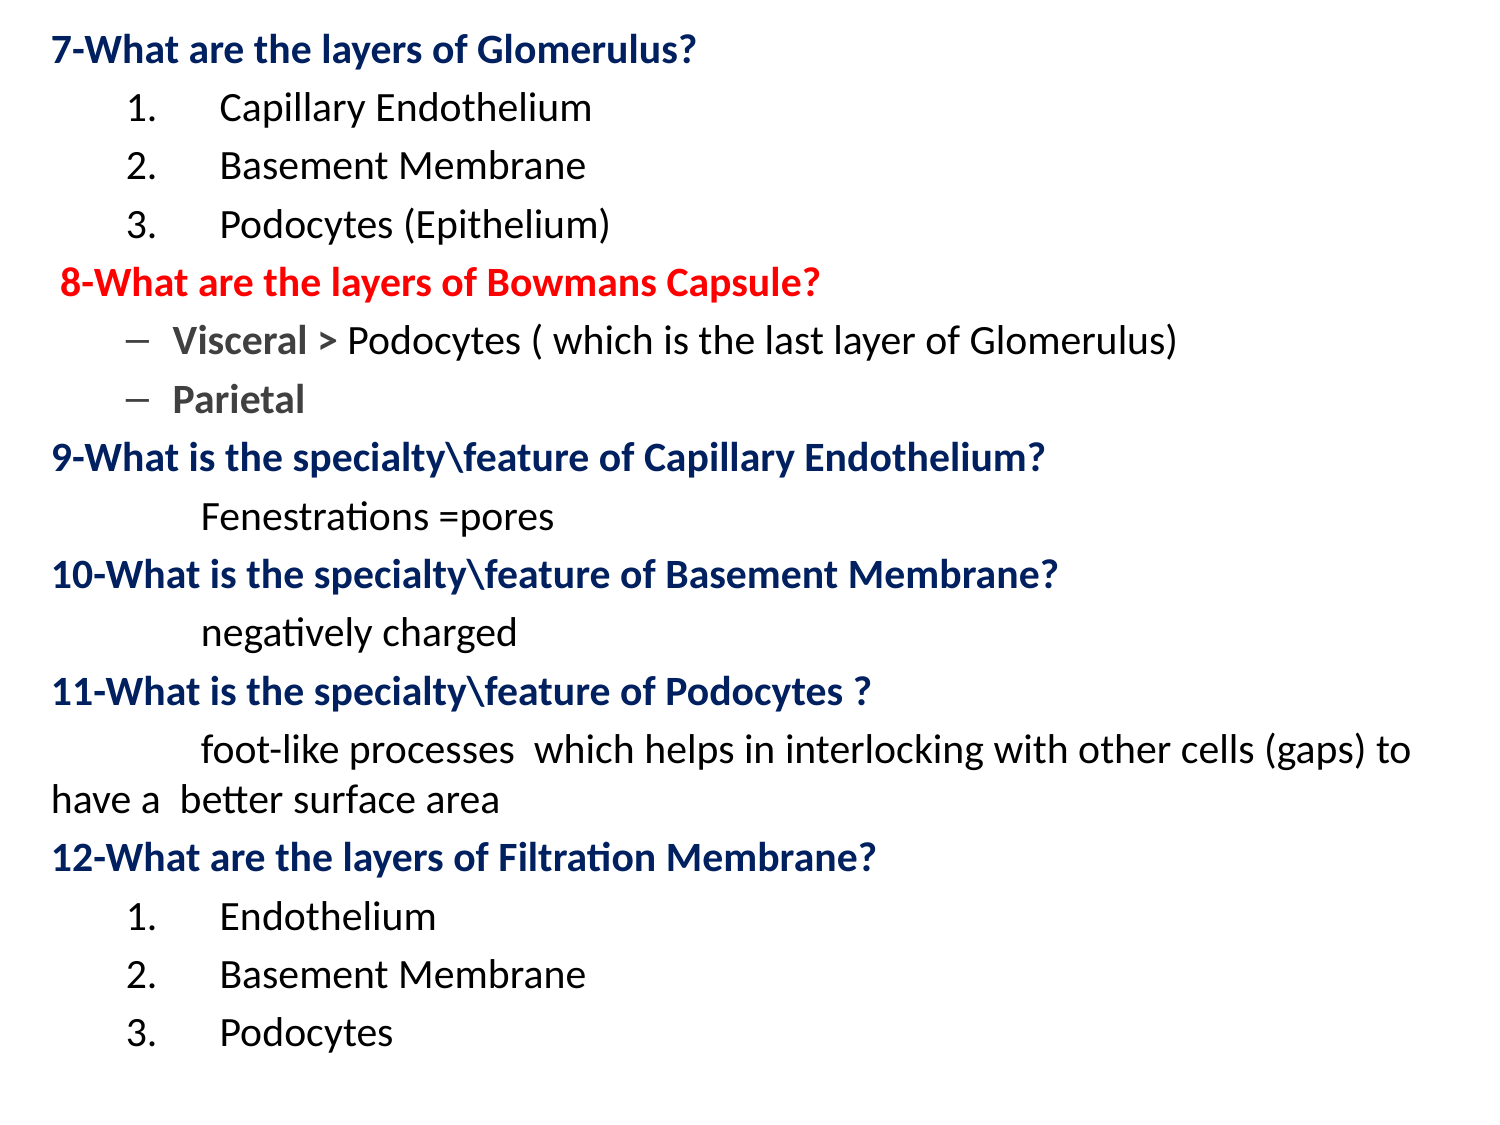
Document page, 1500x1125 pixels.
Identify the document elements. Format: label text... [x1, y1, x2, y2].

list 7-What are the layers of Glomerulus? Capillary Endothelium Basement Membrane Podocytes (Epithelium) 8-What are the layers of Bowmans Capsule? Visceral > Podocytes ( which is the last layer of Glomerulus) Parietal 9-What is the specialty\feature of Capillary Endothelium? Fenestrations =pores 10-What is the specialty\feature of Basement Membrane? negatively charged 11-What is the specialty\feature of Podocytes ? foot-like processes which helps in interlocking with other cells (gaps) to have a better surface area 12-What are the layers of Filtration Membrane? Endothelium Basement Membrane Podocytes [35, 14, 1469, 1125]
